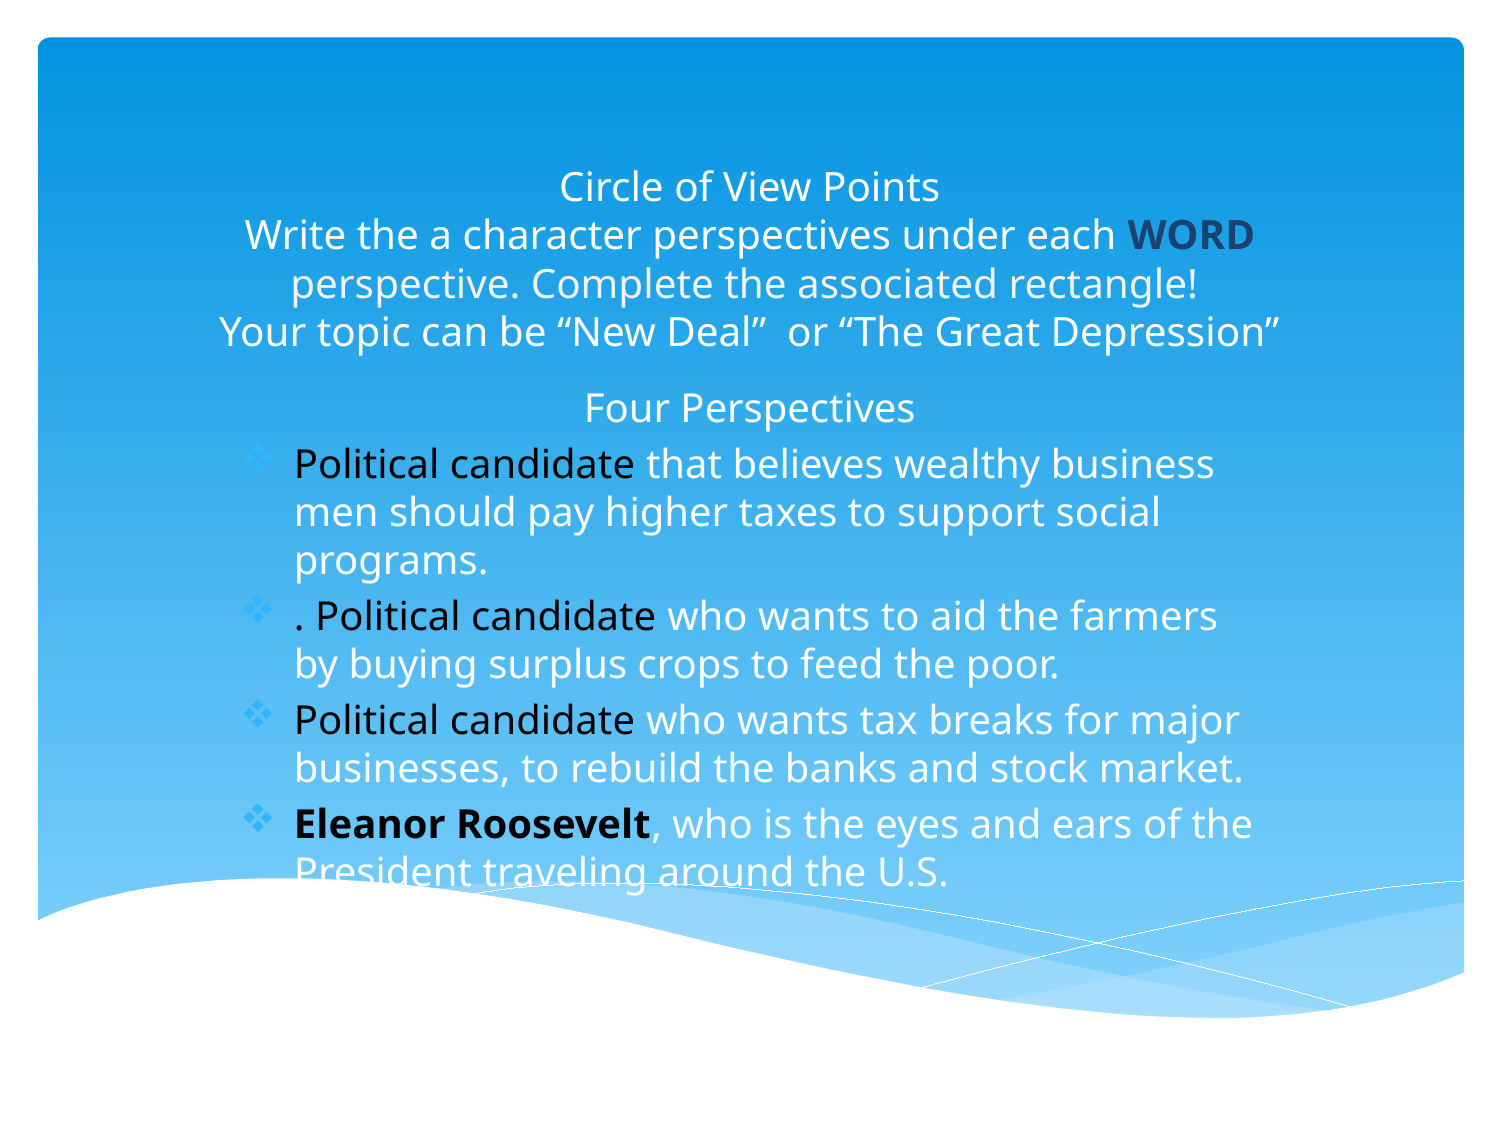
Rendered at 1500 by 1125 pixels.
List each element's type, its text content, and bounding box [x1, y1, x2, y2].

subtitle Four Perspectives Political candidate that believes wealthy business men should pay higher taxes to support social programs. . Political candidate who wants to aid the farmers by buying surplus crops to feed the poor. Political candidate who wants tax breaks for major businesses, to rebuild the banks and stock market. Eleanor Roosevelt, who is the eyes and ears of the President traveling around the U.S. [225, 375, 1275, 938]
title Circle of View Points Write the a character perspectives under each WORD perspective. Complete the associated rectangle! Your topic can be “New Deal” or “The Great Depression” [112, 149, 1388, 363]
